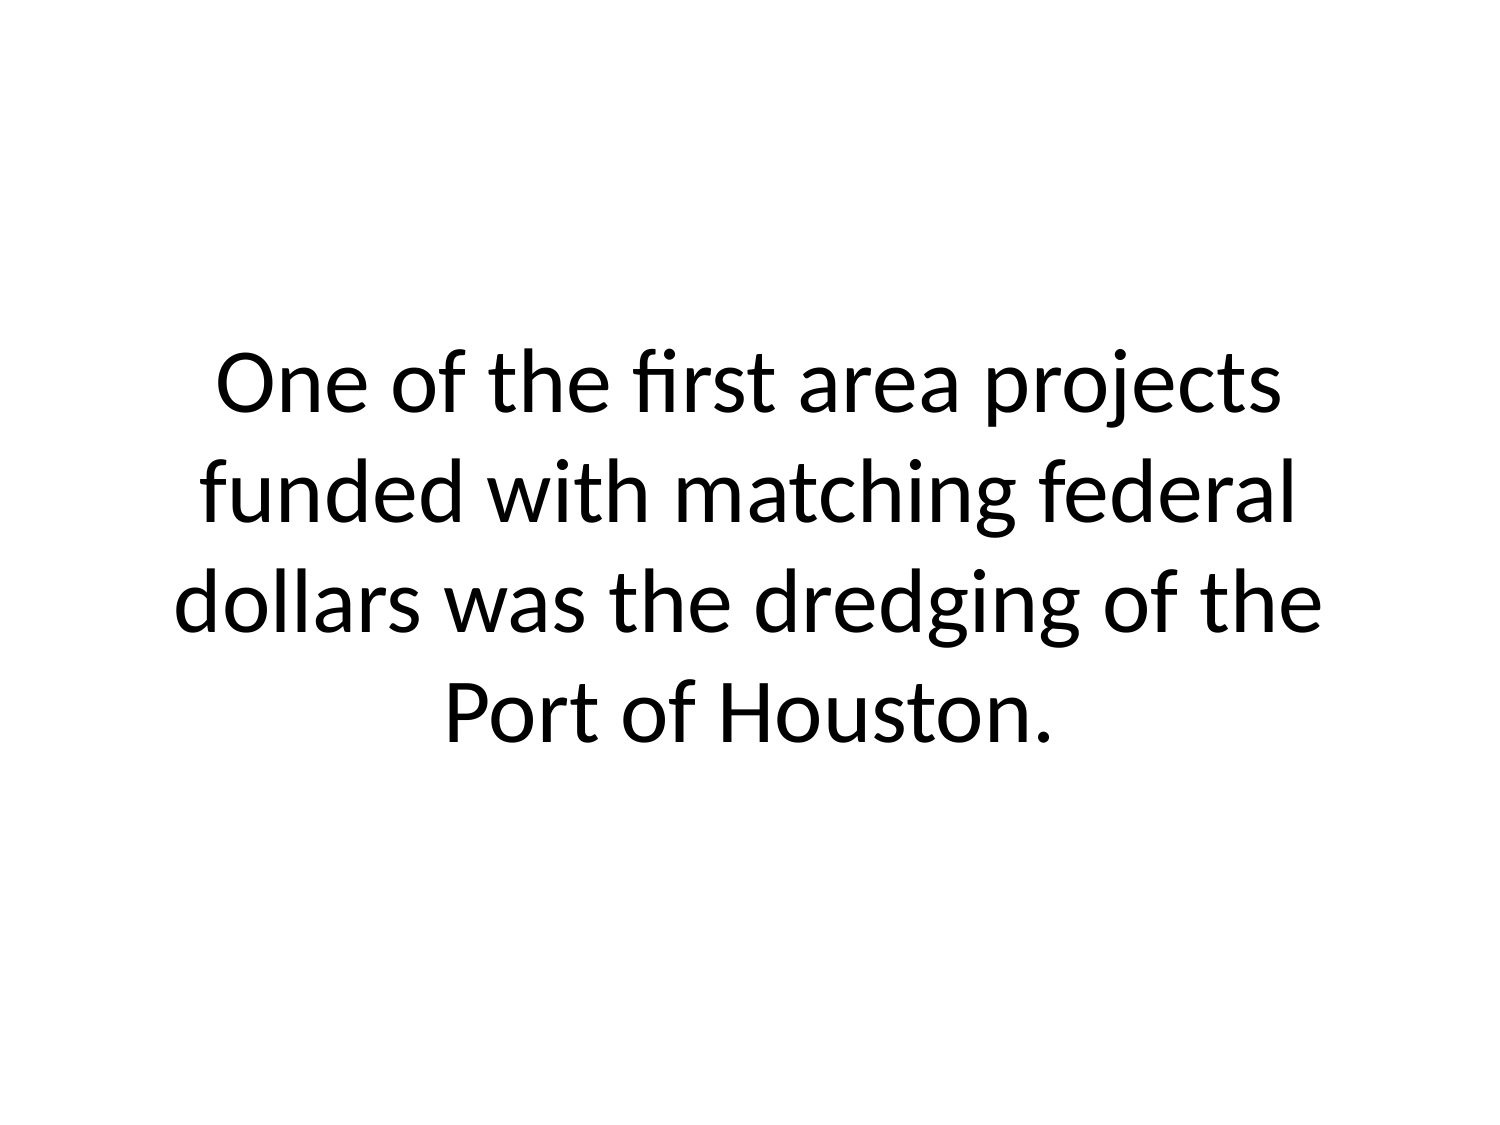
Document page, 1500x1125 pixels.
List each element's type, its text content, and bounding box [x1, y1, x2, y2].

title One of the first area projects funded with matching federal dollars was the dredging of the Port of Houston. [74, 44, 1426, 1038]
